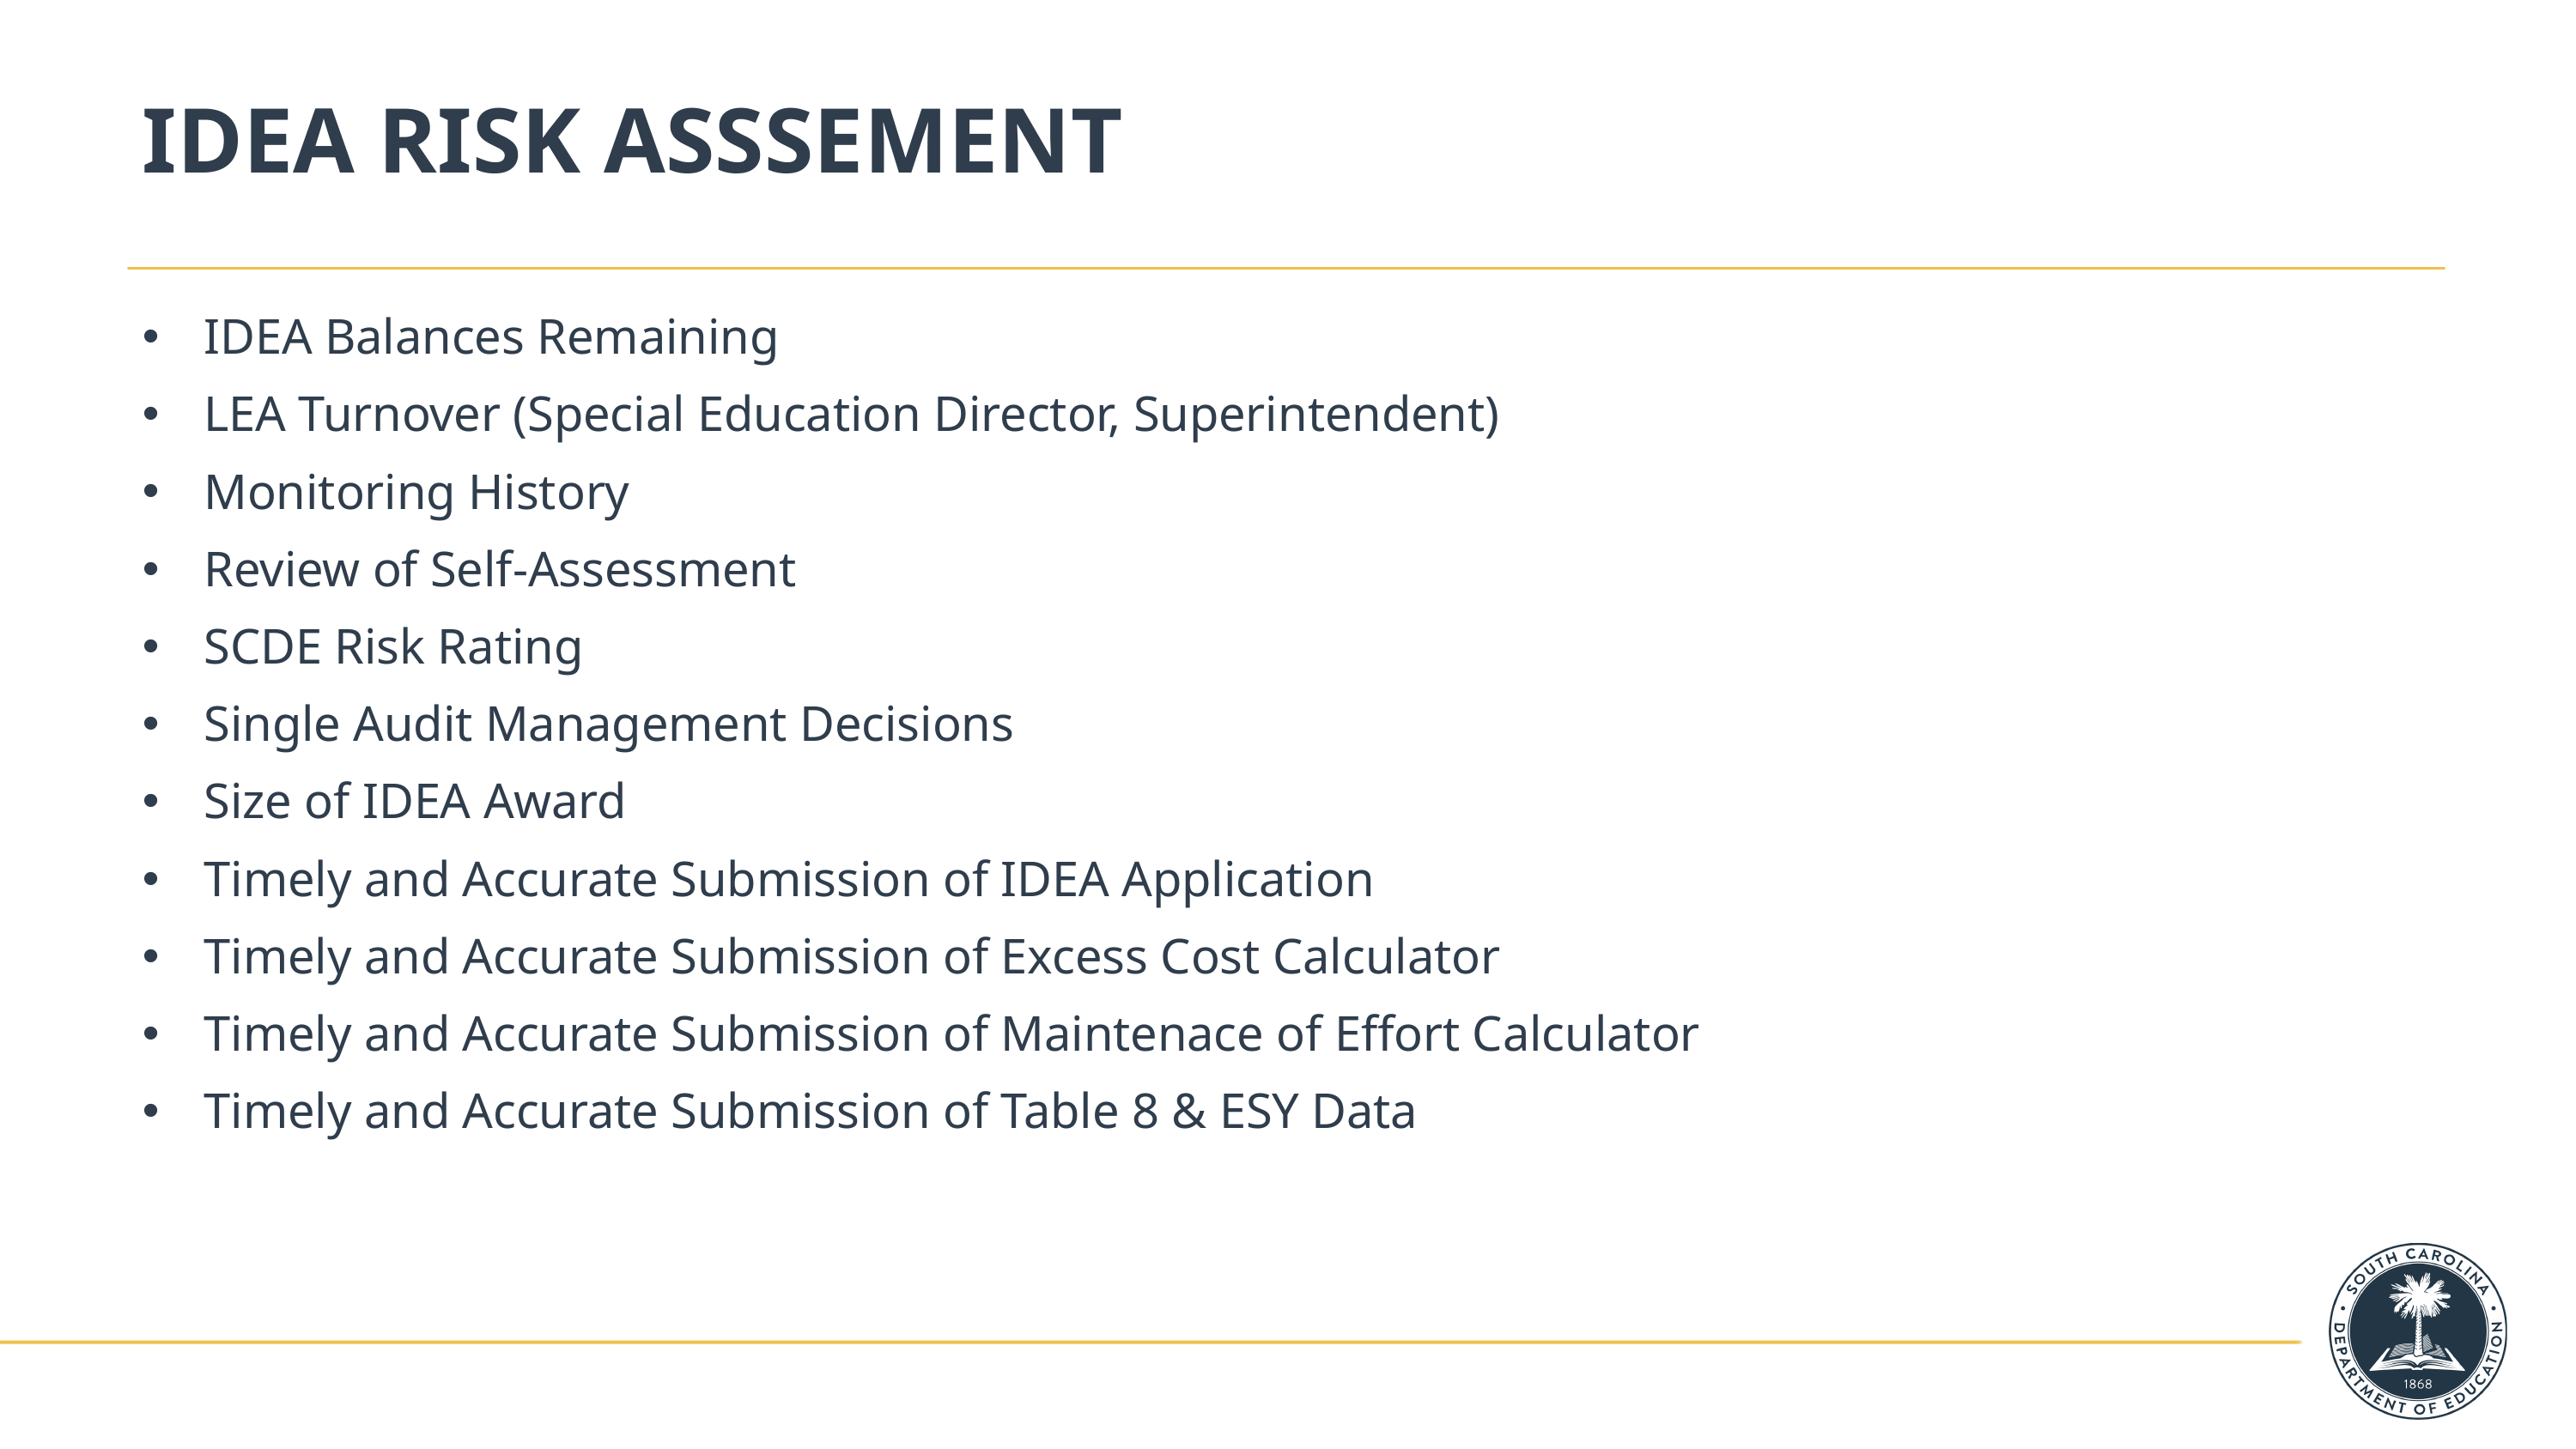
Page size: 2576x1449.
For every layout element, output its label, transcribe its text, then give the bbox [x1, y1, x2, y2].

picture [2329, 1243, 2507, 1420]
list IDEA Balances Remaining LEA Turnover (Special Education Director, Superintendent) Monitoring History Review of Self-Assessment SCDE Risk Rating Single Audit Management Decisions Size of IDEA Award Timely and Accurate Submission of IDEA Application Timely and Accurate Submission of Excess Cost Calculator Timely and Accurate Submission of Maintenace of Effort Calculator Timely and Accurate Submission of Table 8 & ESY Data [129, 306, 2447, 1149]
title IDEA RISK ASSSEMENT [129, 76, 2447, 232]
